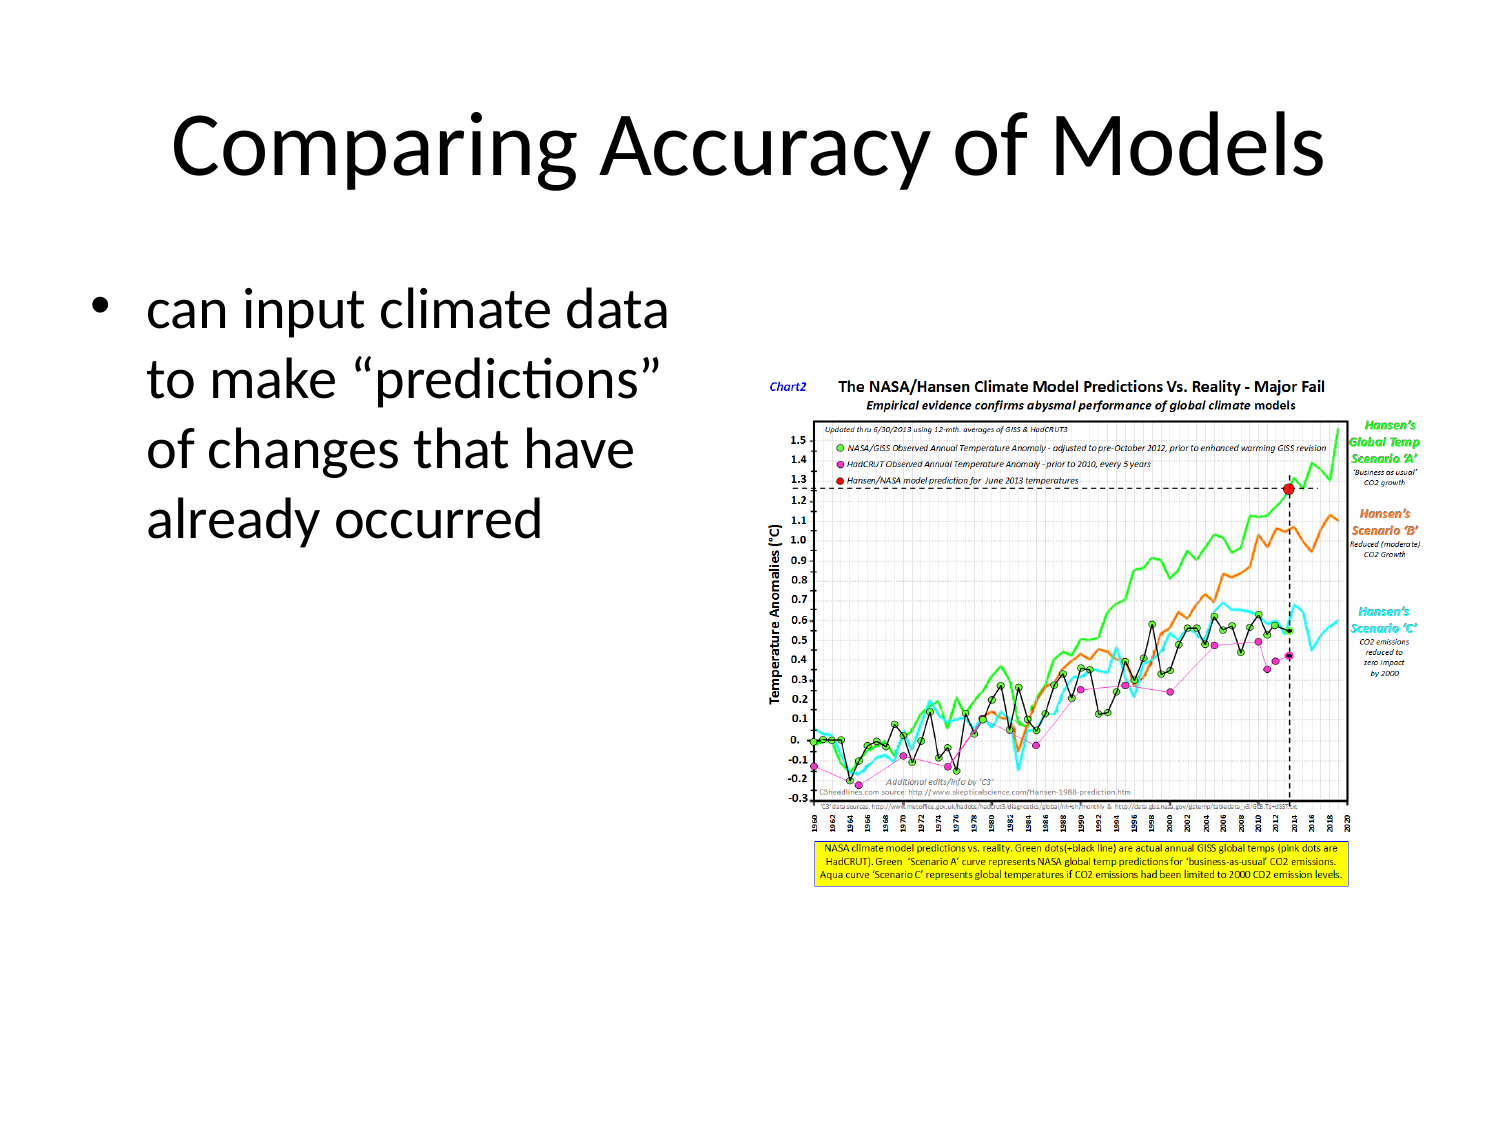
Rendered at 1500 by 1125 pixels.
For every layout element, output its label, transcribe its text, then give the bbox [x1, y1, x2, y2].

title Comparing Accuracy of Models [75, 45, 1425, 233]
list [762, 262, 1426, 1006]
list can input climate data to make “predictions” of changes that have already occurred [75, 262, 738, 1005]
